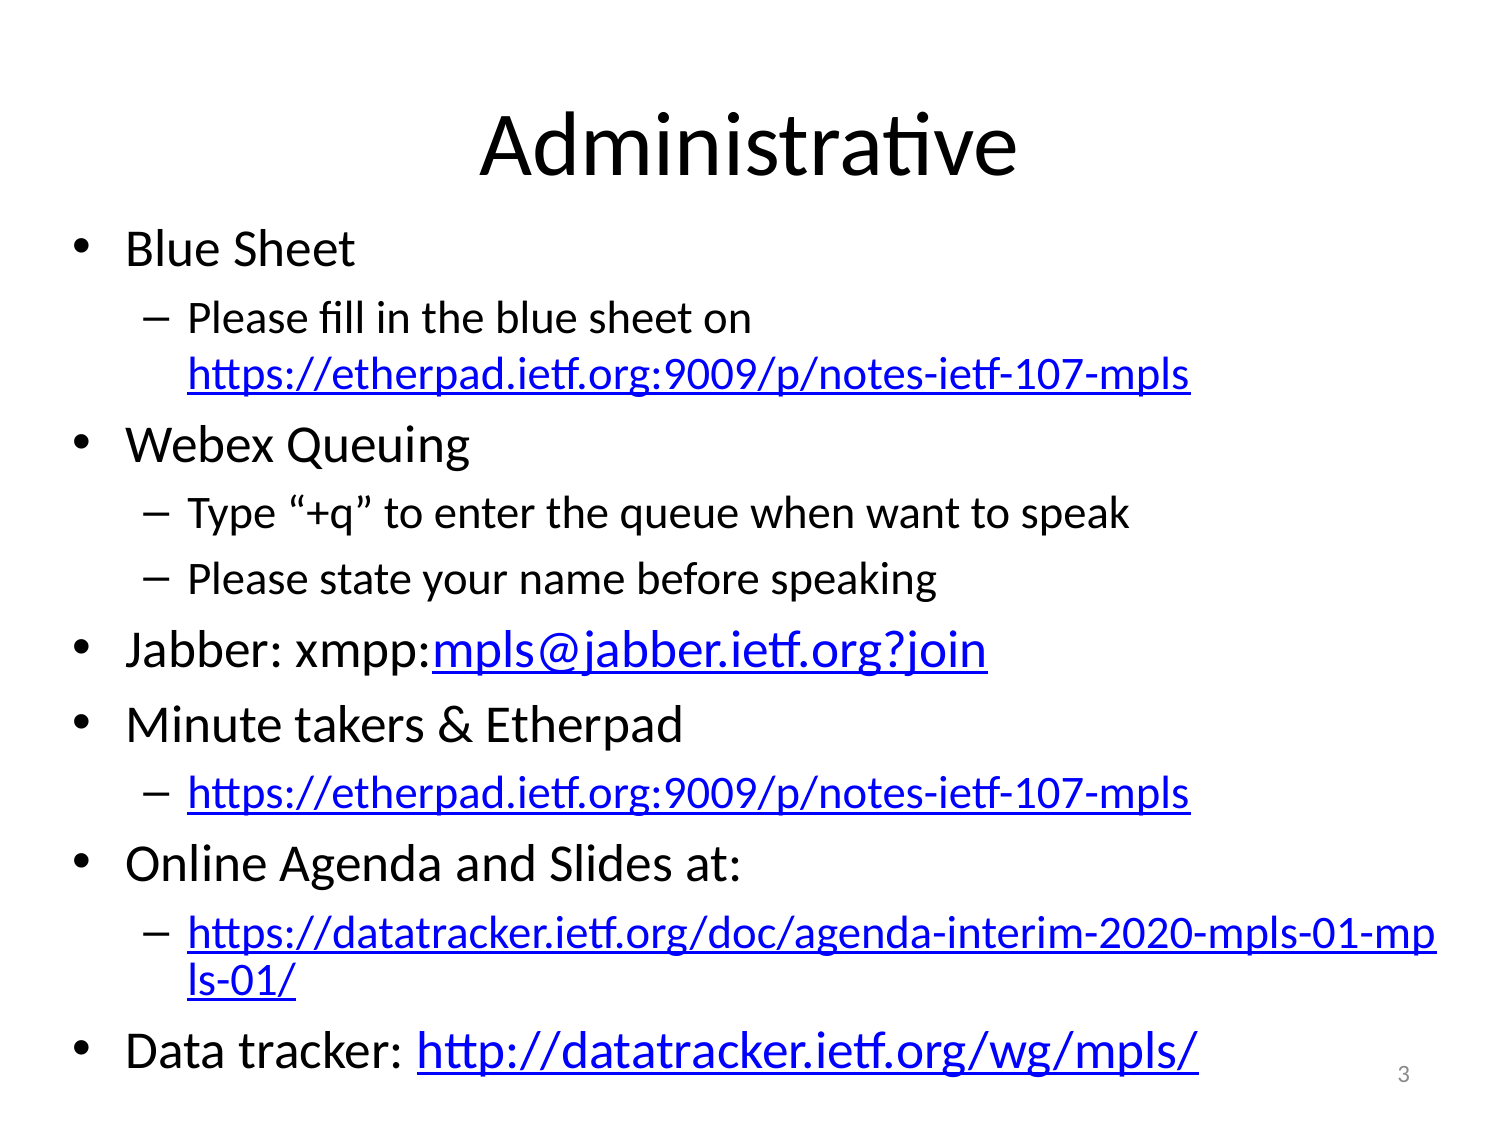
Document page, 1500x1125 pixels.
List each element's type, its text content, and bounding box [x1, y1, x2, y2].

title Administrative [75, 45, 1425, 206]
list Blue Sheet Please fill in the blue sheet on https://etherpad.ietf.org:9009/p/notes-ietf-107-mpls Webex Queuing Type “+q” to enter the queue when want to speak Please state your name before speaking Jabber: xmpp:mpls@jabber.ietf.org?join Minute takers & Etherpad https://etherpad.ietf.org:9009/p/notes-ietf-107-mpls Online Agenda and Slides at: https://datatracker.ietf.org/doc/agenda-interim-2020-mpls-01-mpls-01/ Data tracker: http://datatracker.ietf.org/wg/mpls/ [57, 206, 1451, 1043]
slide_number 3 [1074, 1042, 1425, 1103]
